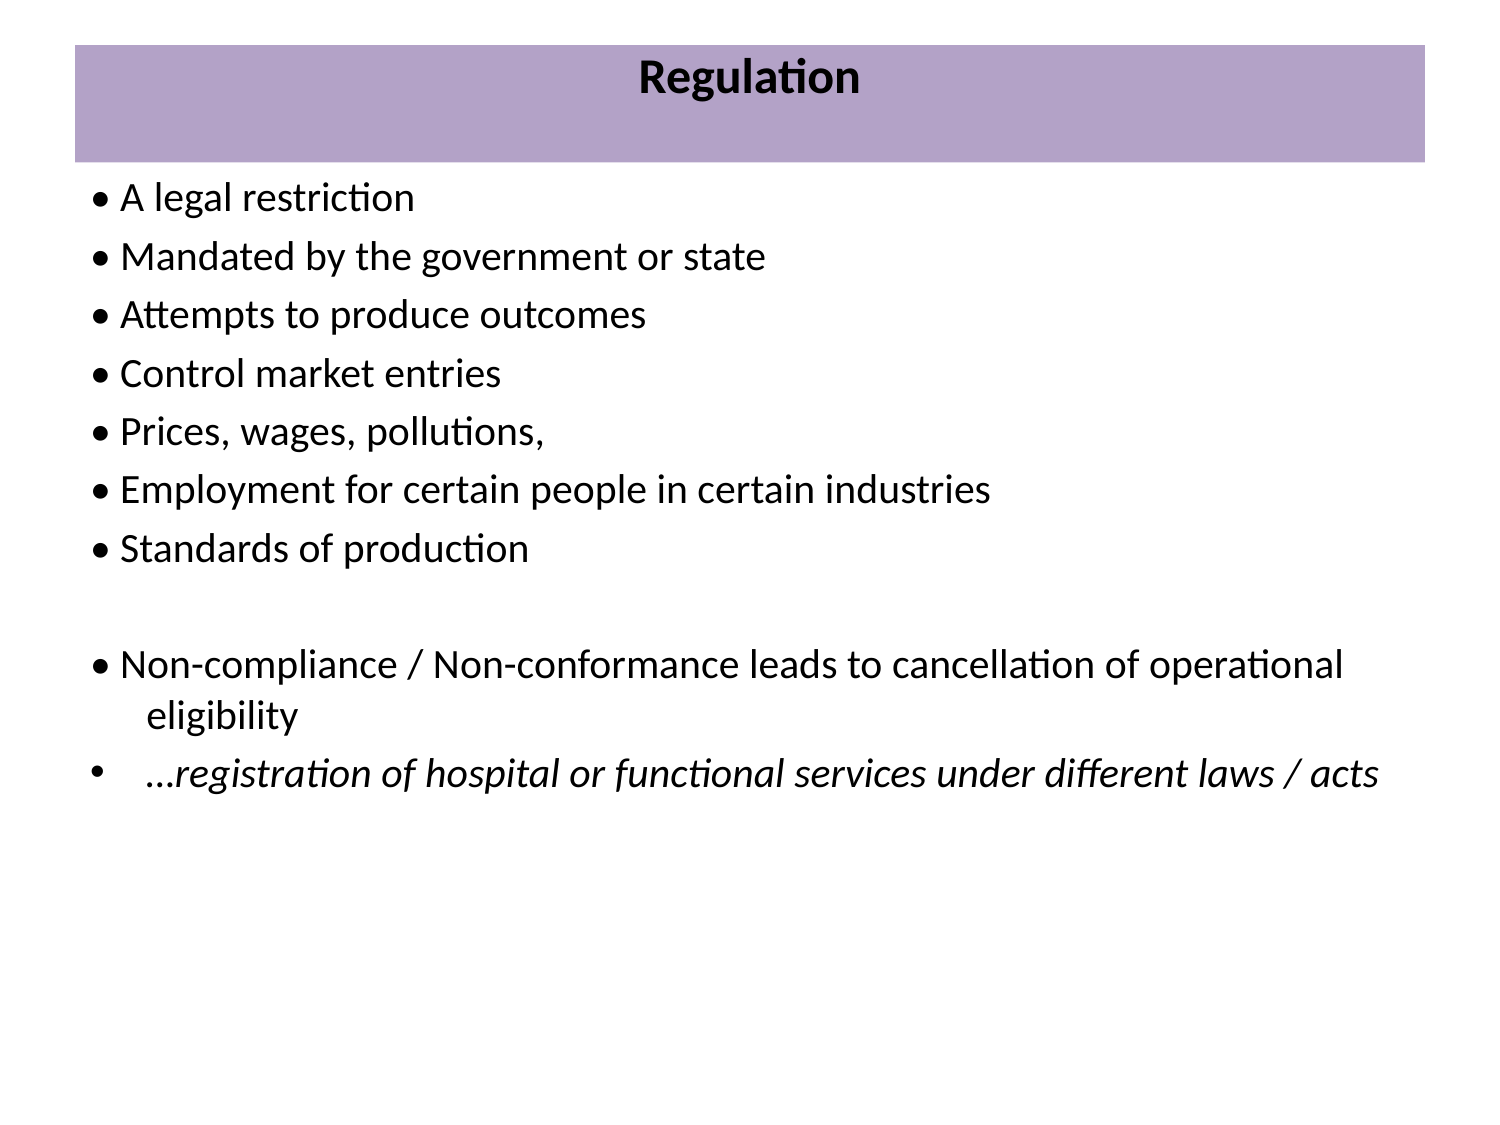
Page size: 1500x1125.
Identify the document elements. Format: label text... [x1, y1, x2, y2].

title Regulation [75, 45, 1425, 162]
list • A legal restriction • Mandated by the government or state • Attempts to produce outcomes • Control market entries • Prices, wages, pollutions, • Employment for certain people in certain industries • Standards of production • Non-compliance / Non-conformance leads to cancellation of operational eligibility …registration of hospital or functional services under different laws / acts [75, 162, 1425, 1005]
